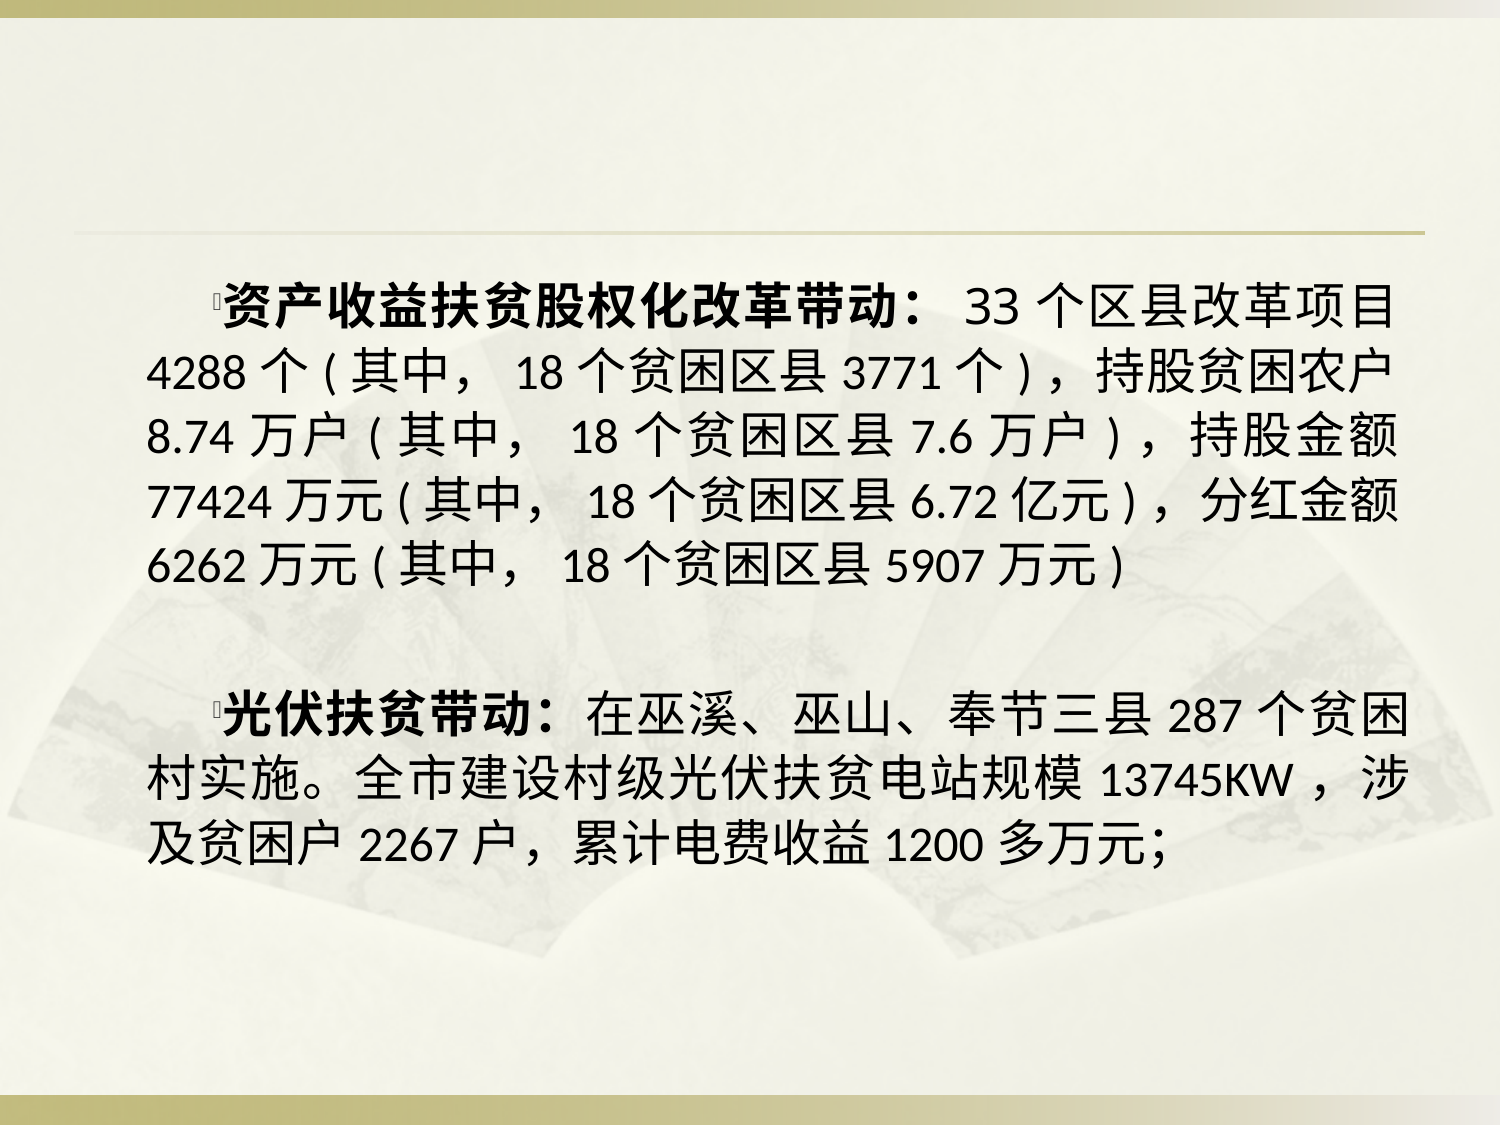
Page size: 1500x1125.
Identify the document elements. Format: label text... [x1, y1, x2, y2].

list 资产收益扶贫股权化改革带动：33个区县改革项目4288个(其中，18个贫困区县3771个)，持股贫困农户8.74万户(其中，18个贫困区县7.6万户)，持股金额77424万元(其中，18个贫困区县6.72亿元)，分红金额6262万元(其中，18个贫困区县5907万元) 光伏扶贫带动：在巫溪、巫山、奉节三县287个贫困村实施。全市建设村级光伏扶贫电站规模13745KW，涉及贫困户2267户，累计电费收益1200多万元； [75, 262, 1425, 1032]
